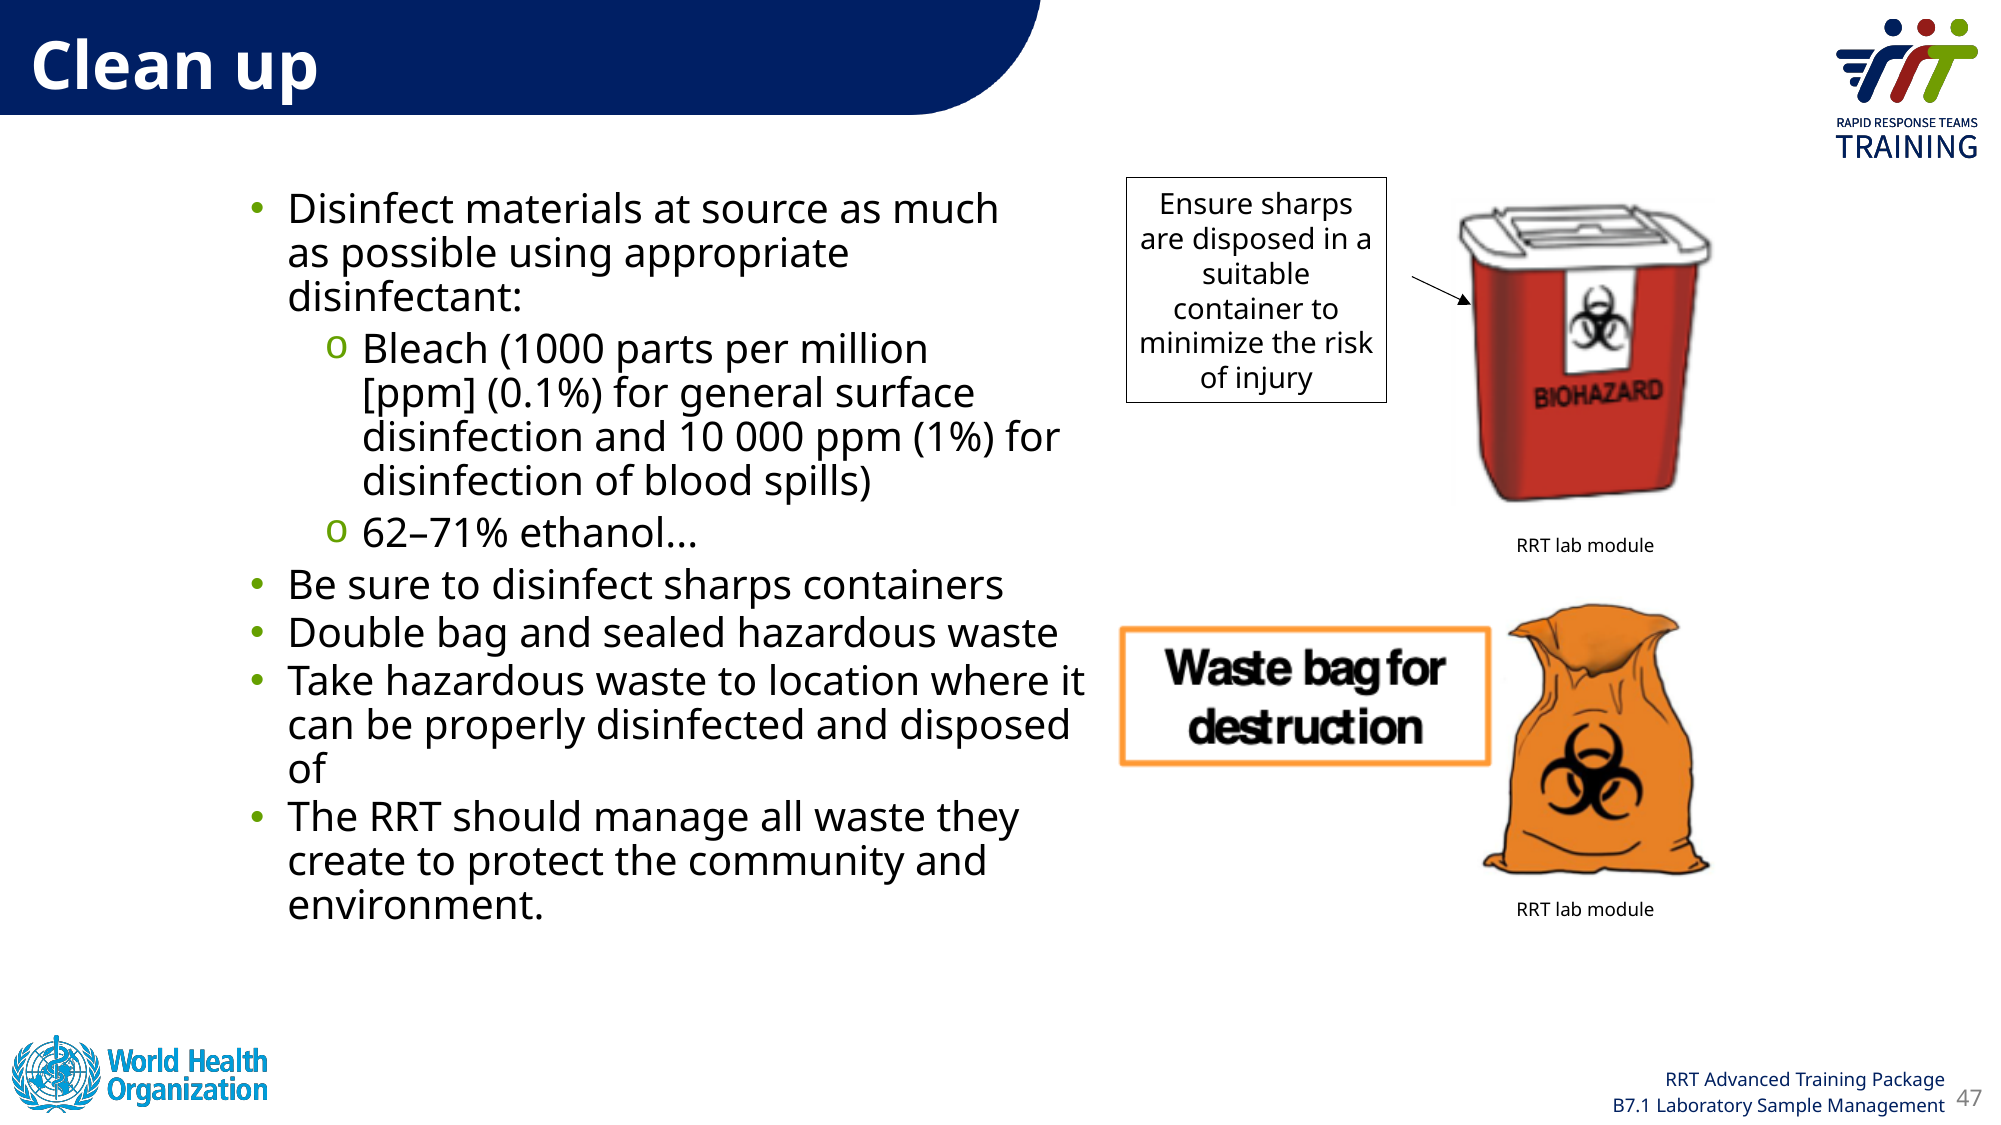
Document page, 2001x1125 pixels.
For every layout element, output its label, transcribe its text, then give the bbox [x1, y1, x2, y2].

picture [22, 1062, 26, 1077]
picture [71, 1053, 90, 1091]
text_box RRT lab module [1508, 890, 1662, 928]
text_box RRT lab module [1508, 549, 1662, 564]
picture [1419, 154, 1727, 549]
text_box Ensure sharps are disposed in a suitable container to minimize the risk of injury [1126, 177, 1387, 403]
picture [36, 1088, 78, 1105]
picture [50, 1108, 62, 1113]
text_box Clean up [22, 15, 810, 122]
picture [0, 0, 1042, 115]
list Disinfect materials at source as much as possible using appropriate disinfectant: Bleach (1000 parts per million [ppm] (0.1%) for general surface disinfection and 10 000 ppm (1%) for disinfection of blood spills) 62–71% ethanol... Be sure to disinfect sharps containers Double bag and sealed hazardous waste Take hazardous waste to location where it can be properly disinfected and disposed of The RRT should manage all waste they create to protect the community and environment. [242, 180, 1102, 945]
picture [24, 1054, 36, 1087]
picture [12, 1035, 54, 1068]
picture [1835, 19, 1978, 167]
picture [59, 1035, 267, 1113]
picture [12, 1083, 48, 1113]
picture [34, 1054, 43, 1078]
picture [1082, 576, 1727, 879]
picture [40, 1062, 47, 1070]
picture [46, 1056, 54, 1062]
picture [30, 1083, 37, 1091]
